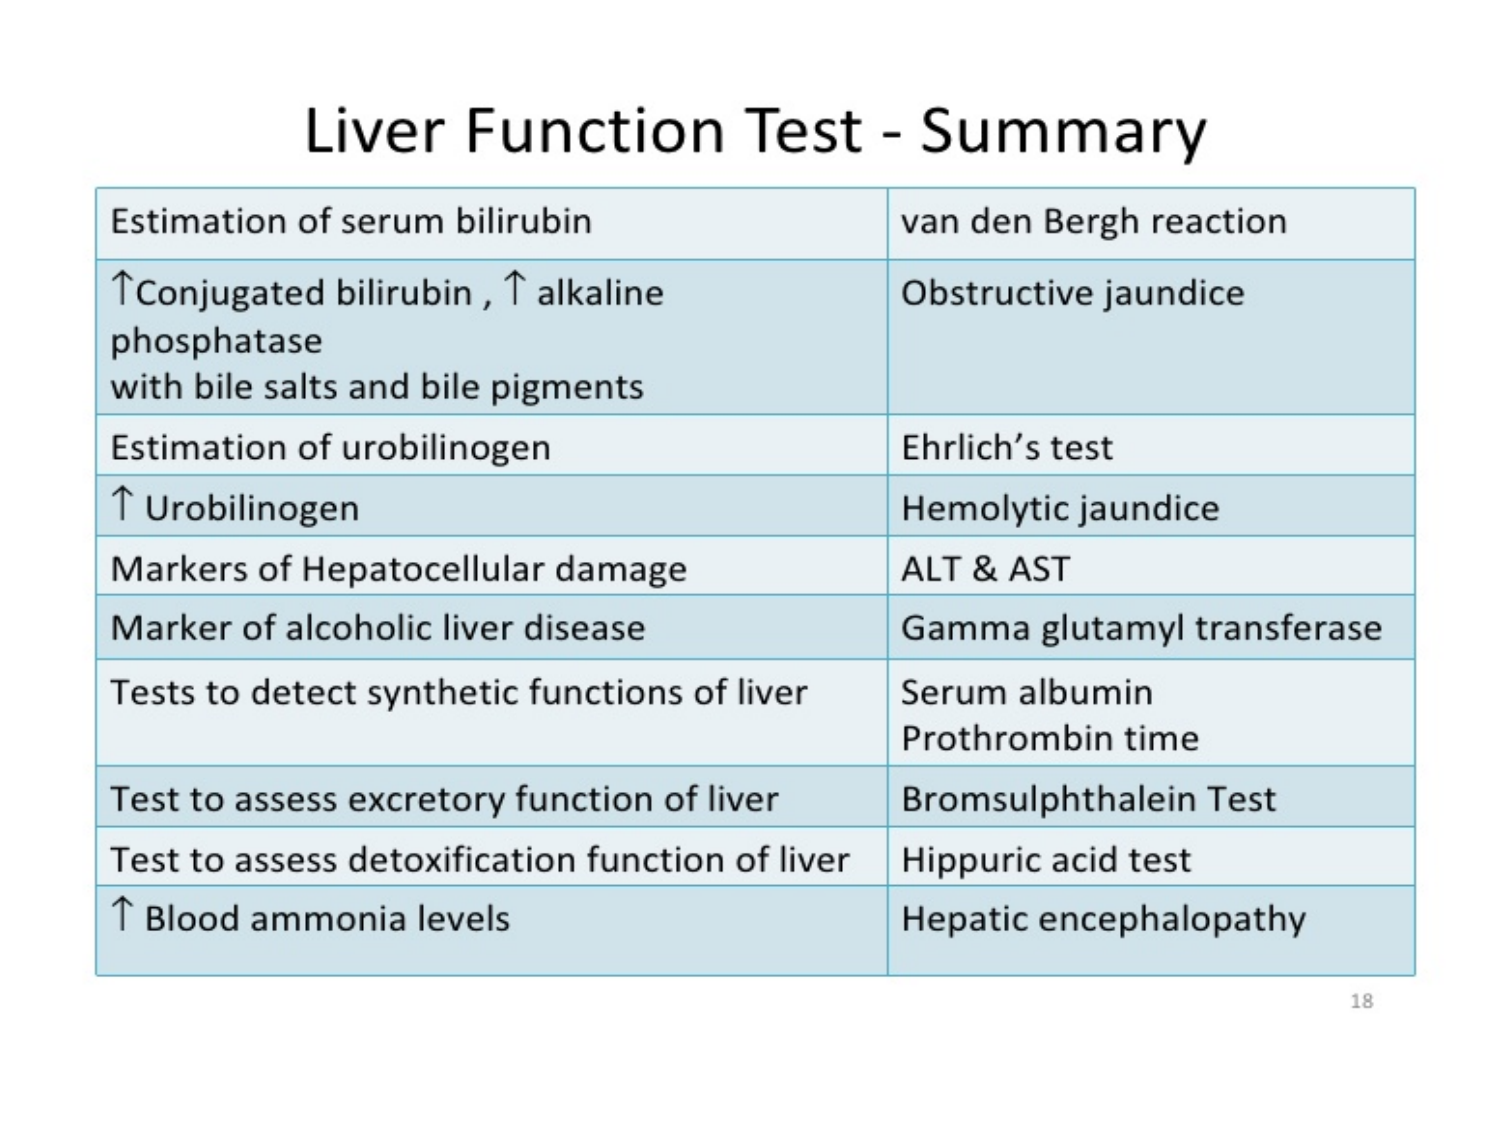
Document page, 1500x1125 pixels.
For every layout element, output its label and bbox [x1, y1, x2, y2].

list [52, 42, 1459, 1047]
